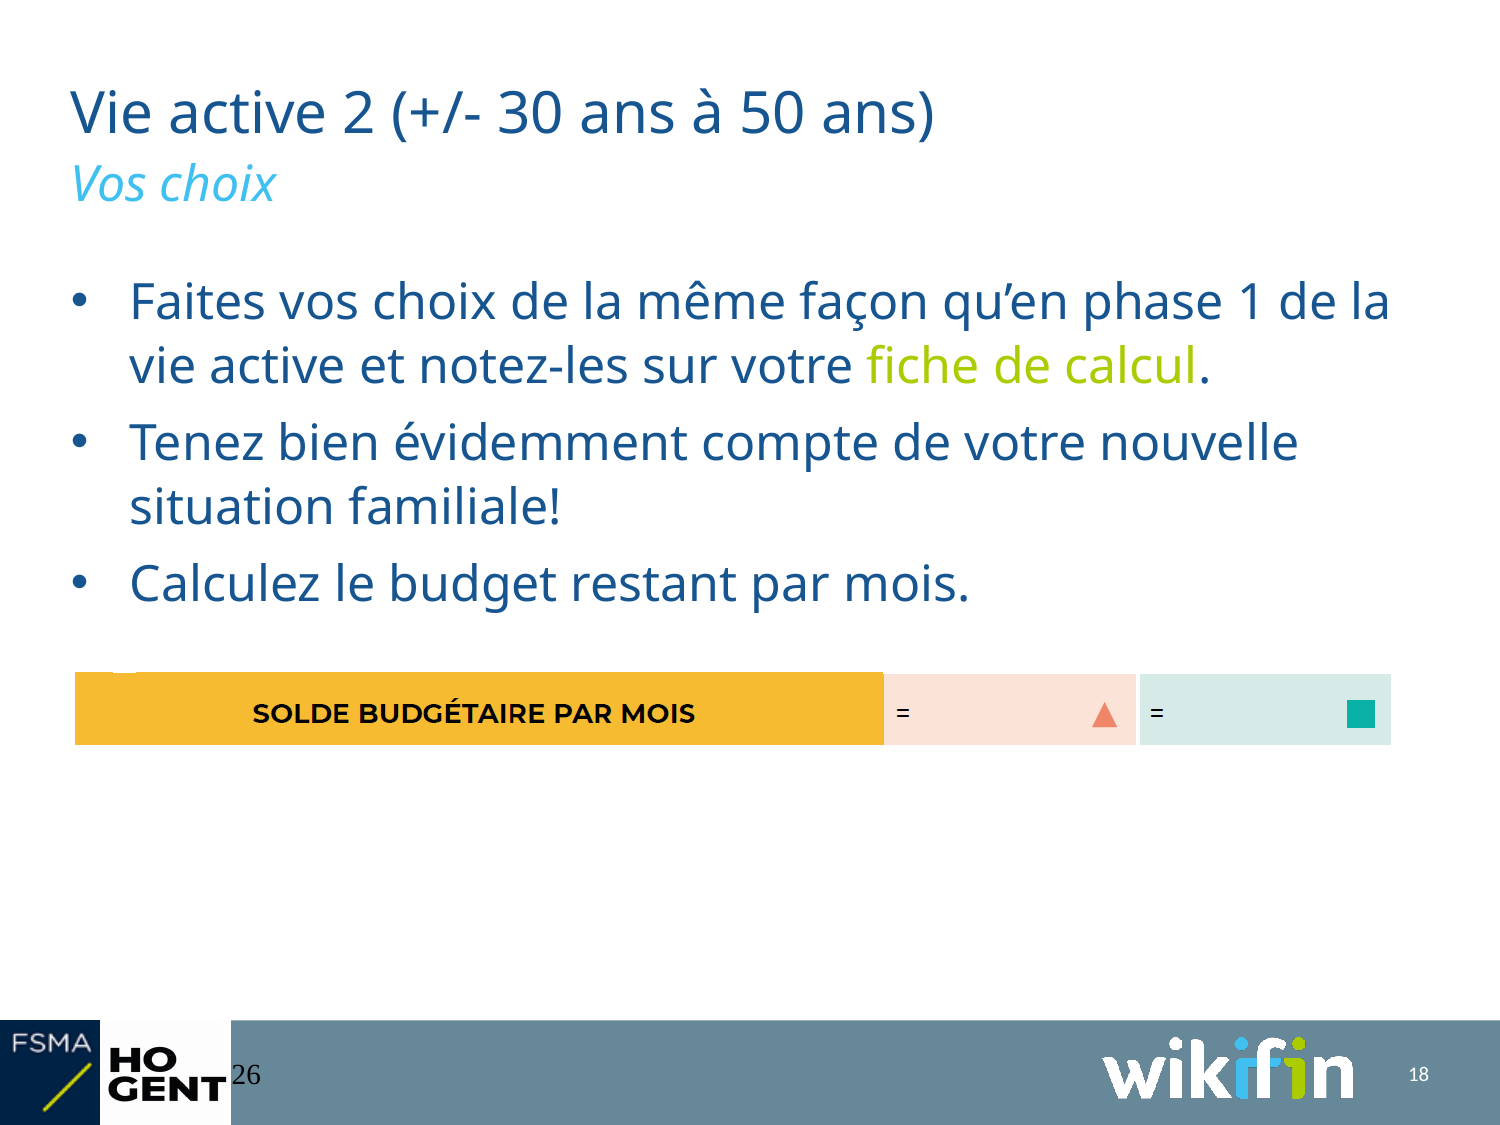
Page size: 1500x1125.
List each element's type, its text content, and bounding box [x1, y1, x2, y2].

picture [70, 668, 1394, 752]
list Faites vos choix de la même façon qu’en phase 1 de la vie active et notez-les sur votre fiche de calcul. Tenez bien évidemment compte de votre nouvelle situation familiale! Calculez le budget restant par mois. [70, 265, 1425, 975]
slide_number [231, 1020, 396, 1125]
title Vie active 2 (+/- 30 ans à 50 ans) Vos choix [70, 78, 1425, 220]
picture [0, 1020, 231, 1125]
slide_number 18 [1355, 1020, 1430, 1125]
picture [1102, 1037, 1353, 1099]
